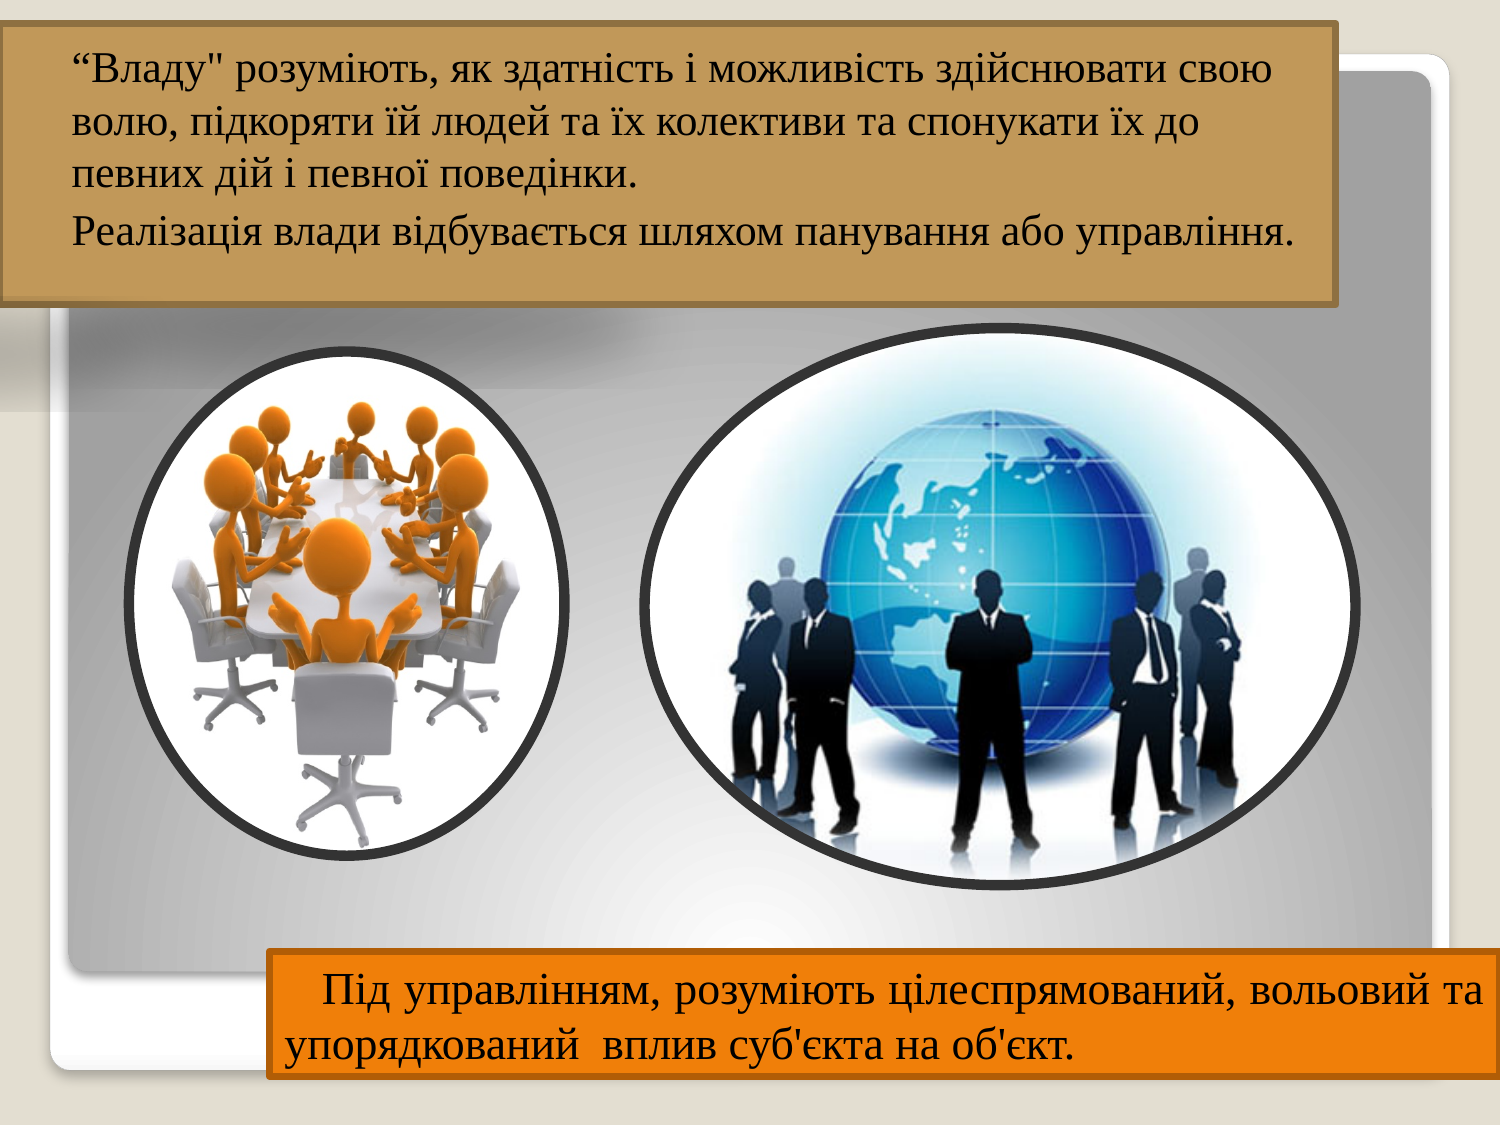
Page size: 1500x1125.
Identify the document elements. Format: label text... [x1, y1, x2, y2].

picture [644, 327, 1356, 886]
picture [128, 351, 565, 856]
list “Владу" розуміють, як здатність і можливість здійснювати свою волю, підкоряти їй людей та їх колективи та спонукати їх до певних дій і певної поведінки. Реалізація влади відбувається шляхом панування або управління. [0, 20, 1339, 308]
text_box Під управлінням, розуміють цілеспрямований, вольовий та упорядкований вплив суб'єкта на об'єкт. [266, 948, 1500, 1080]
